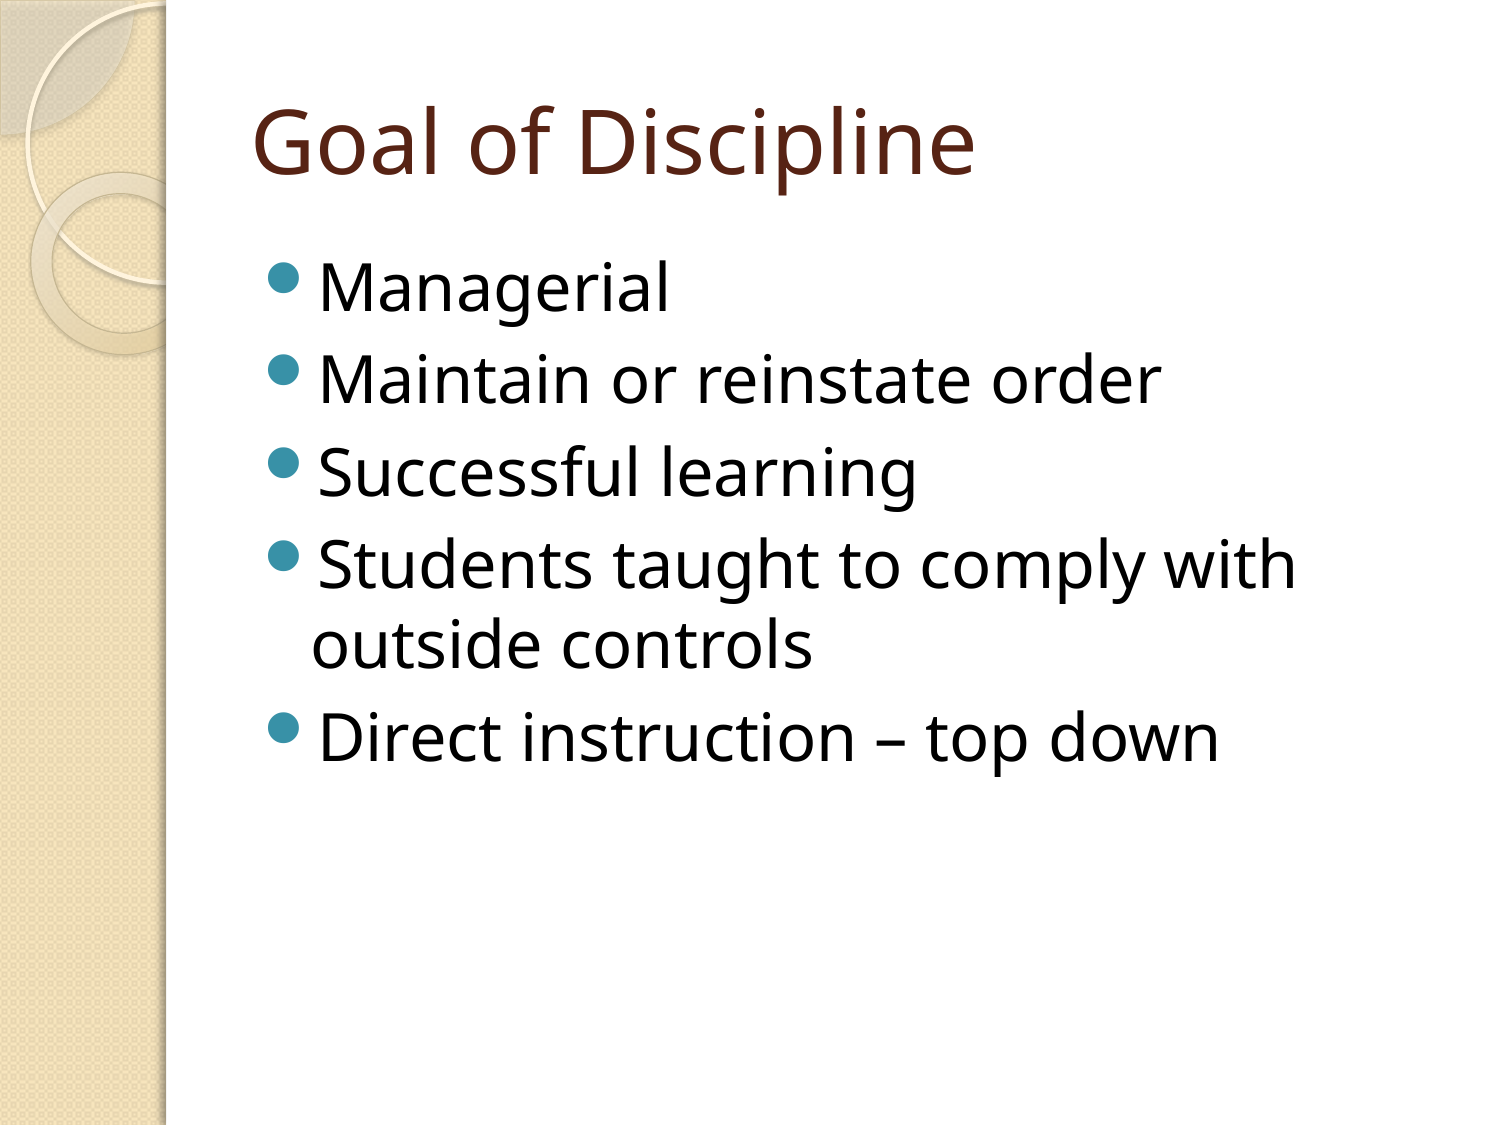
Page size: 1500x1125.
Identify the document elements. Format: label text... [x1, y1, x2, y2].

title Goal of Discipline [235, 45, 1466, 233]
list Managerial Maintain or reinstate order Successful learning Students taught to comply with outside controls Direct instruction – top down [235, 237, 1466, 1025]
